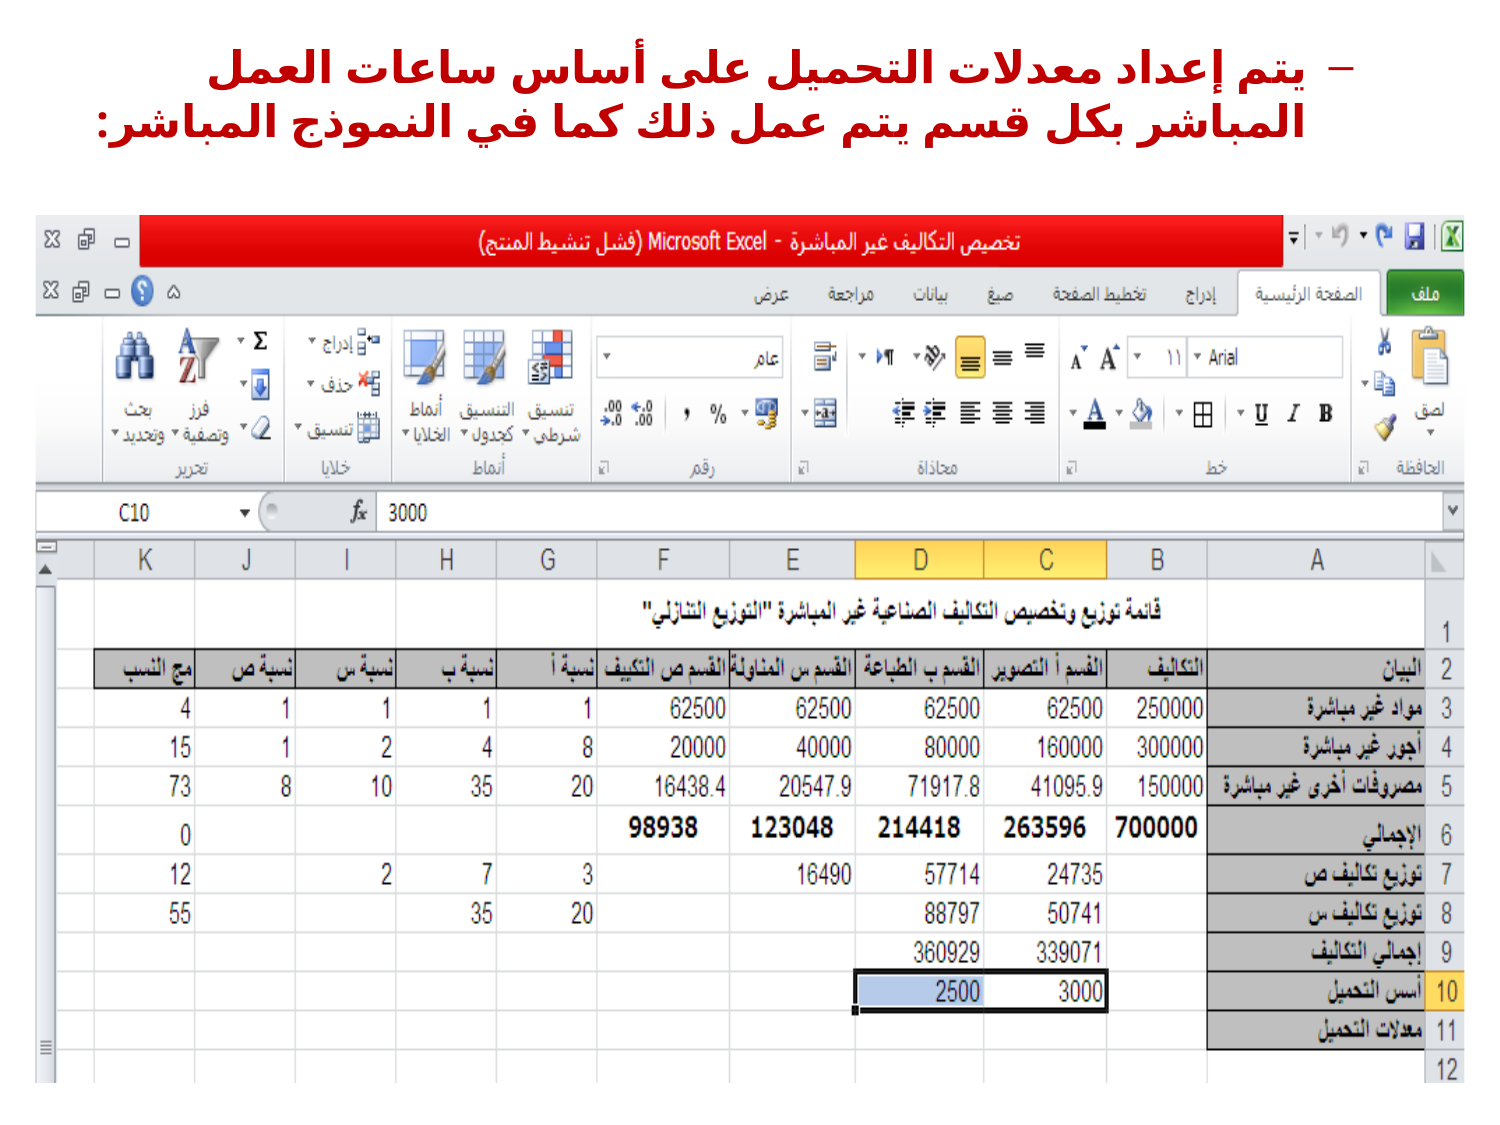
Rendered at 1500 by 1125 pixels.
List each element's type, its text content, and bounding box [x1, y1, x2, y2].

list يتم إعداد معدلات التحميل على أساس ساعات العمل المباشر بكل قسم يتم عمل ذلك كما في النموذج المباشر: [75, 30, 1425, 214]
picture [35, 215, 1465, 1083]
